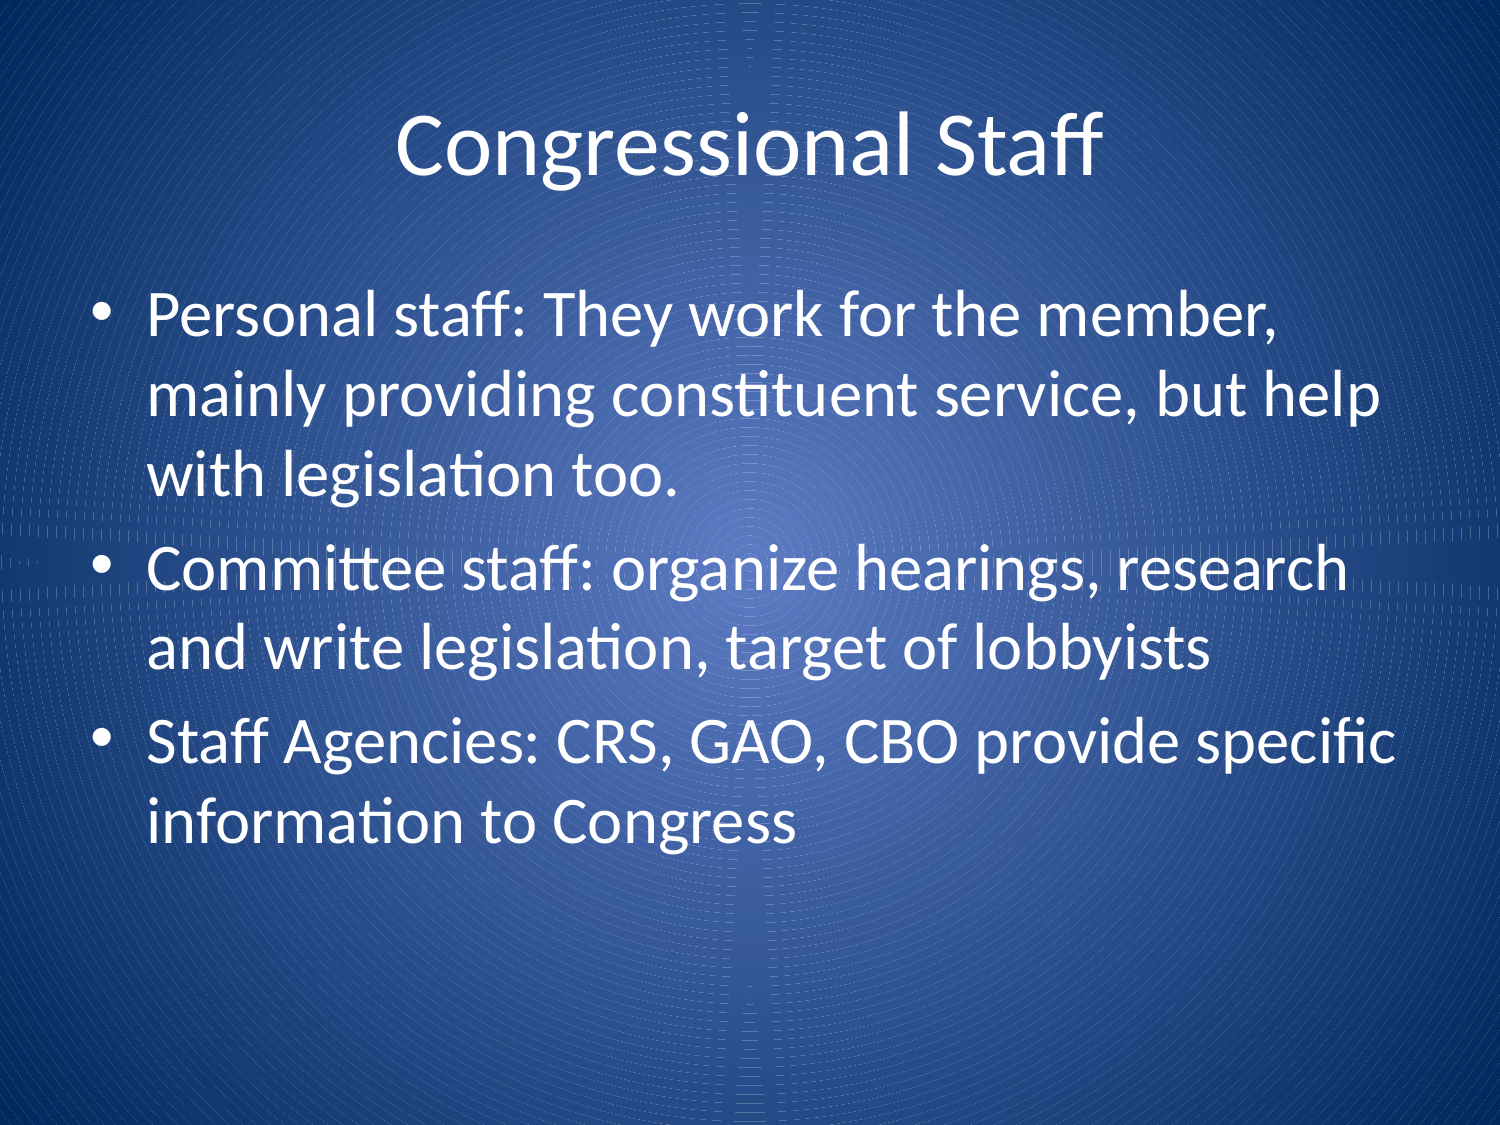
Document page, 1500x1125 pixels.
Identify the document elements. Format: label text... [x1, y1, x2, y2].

list Personal staff: They work for the member, mainly providing constituent service, but help with legislation too. Committee staff: organize hearings, research and write legislation, target of lobbyists Staff Agencies: CRS, GAO, CBO provide specific information to Congress [75, 262, 1425, 1005]
title Congressional Staff [75, 45, 1425, 233]
